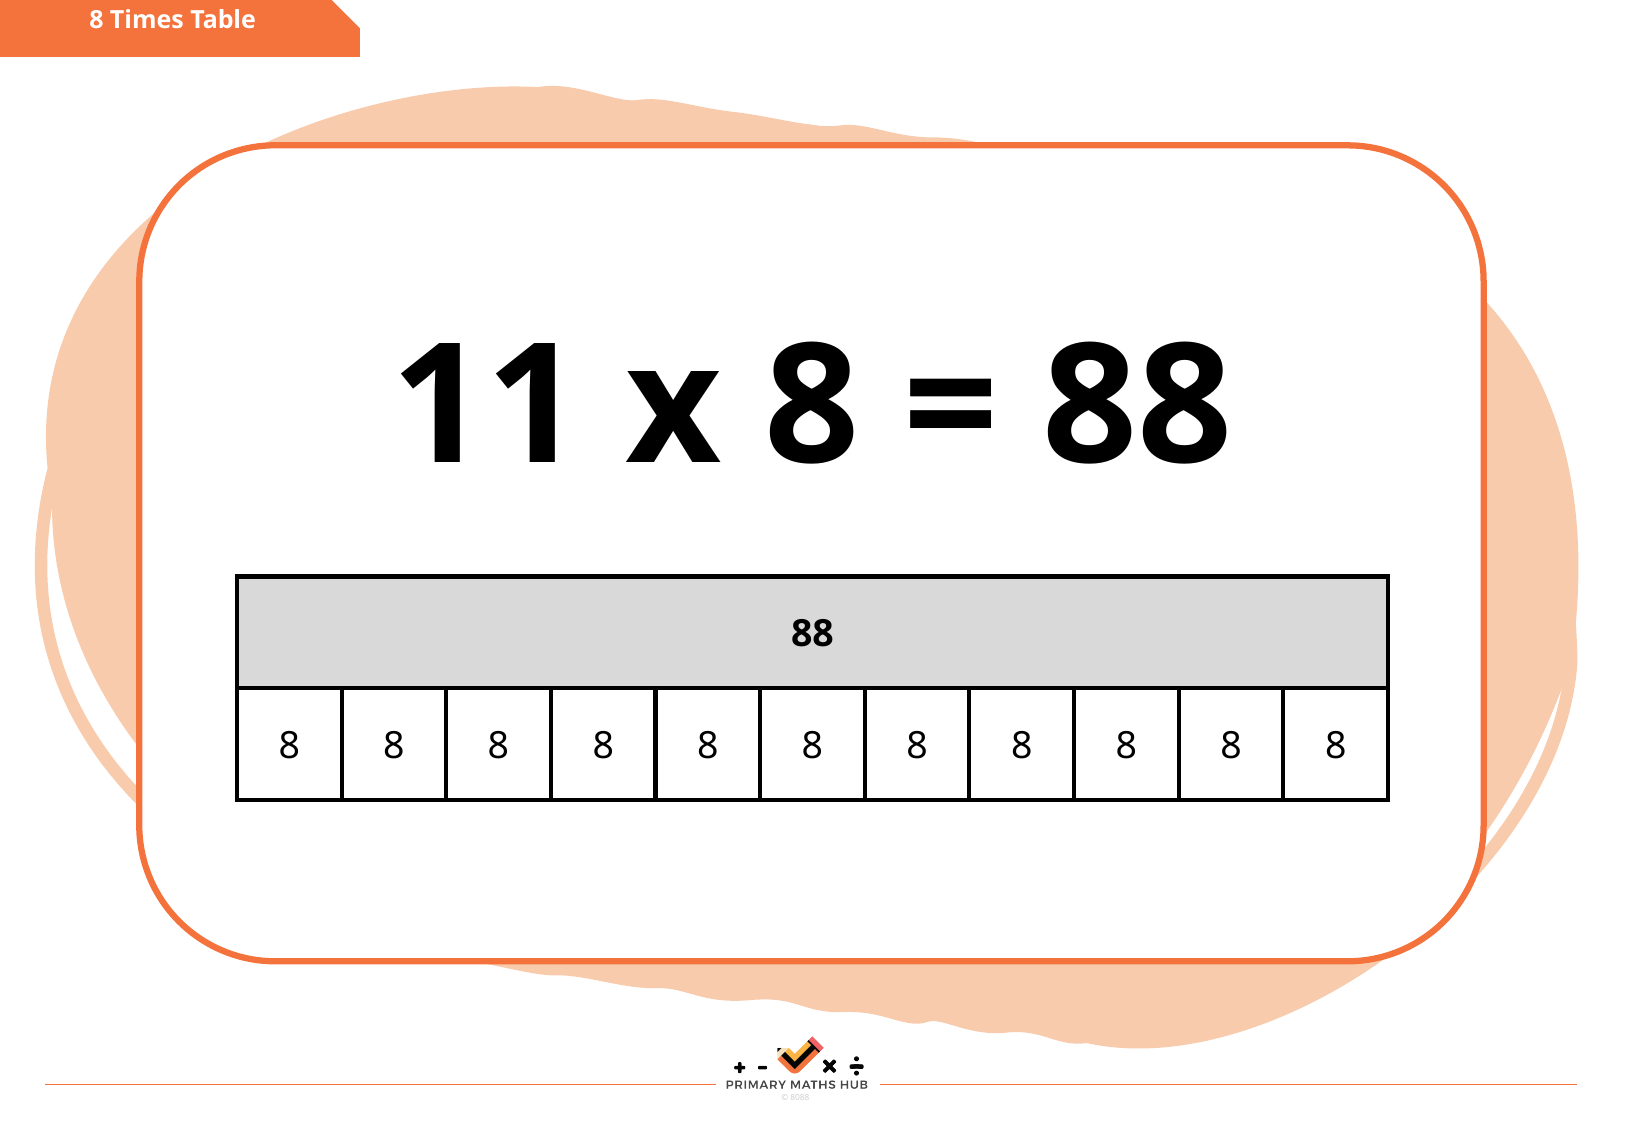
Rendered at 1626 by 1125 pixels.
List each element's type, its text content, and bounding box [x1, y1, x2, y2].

table_cell 8 [448, 690, 549, 798]
text_box [273, 91, 956, 144]
text_box [1479, 300, 1579, 867]
table_cell 8 [344, 690, 444, 798]
text_box © 8088 [720, 1084, 870, 1110]
text_box [138, 144, 1485, 963]
text_box 11 x 8 = 88 [140, 288, 1485, 503]
table_cell 8 [867, 690, 967, 798]
text_box [39, 214, 155, 799]
table_cell 8 [762, 690, 863, 798]
table_cell 8 [1076, 690, 1177, 798]
table_cell 8 [1285, 690, 1386, 798]
text_box [496, 960, 1374, 1044]
text_box 8 Times Table [0, 0, 361, 58]
table_cell 8 [658, 690, 758, 798]
table_cell 8 [553, 690, 653, 798]
table_cell 8 [971, 690, 1072, 798]
table_cell 8 [1181, 690, 1281, 798]
table_header 88 [239, 579, 1386, 686]
picture [722, 1034, 872, 1094]
table_cell 8 [239, 690, 340, 798]
